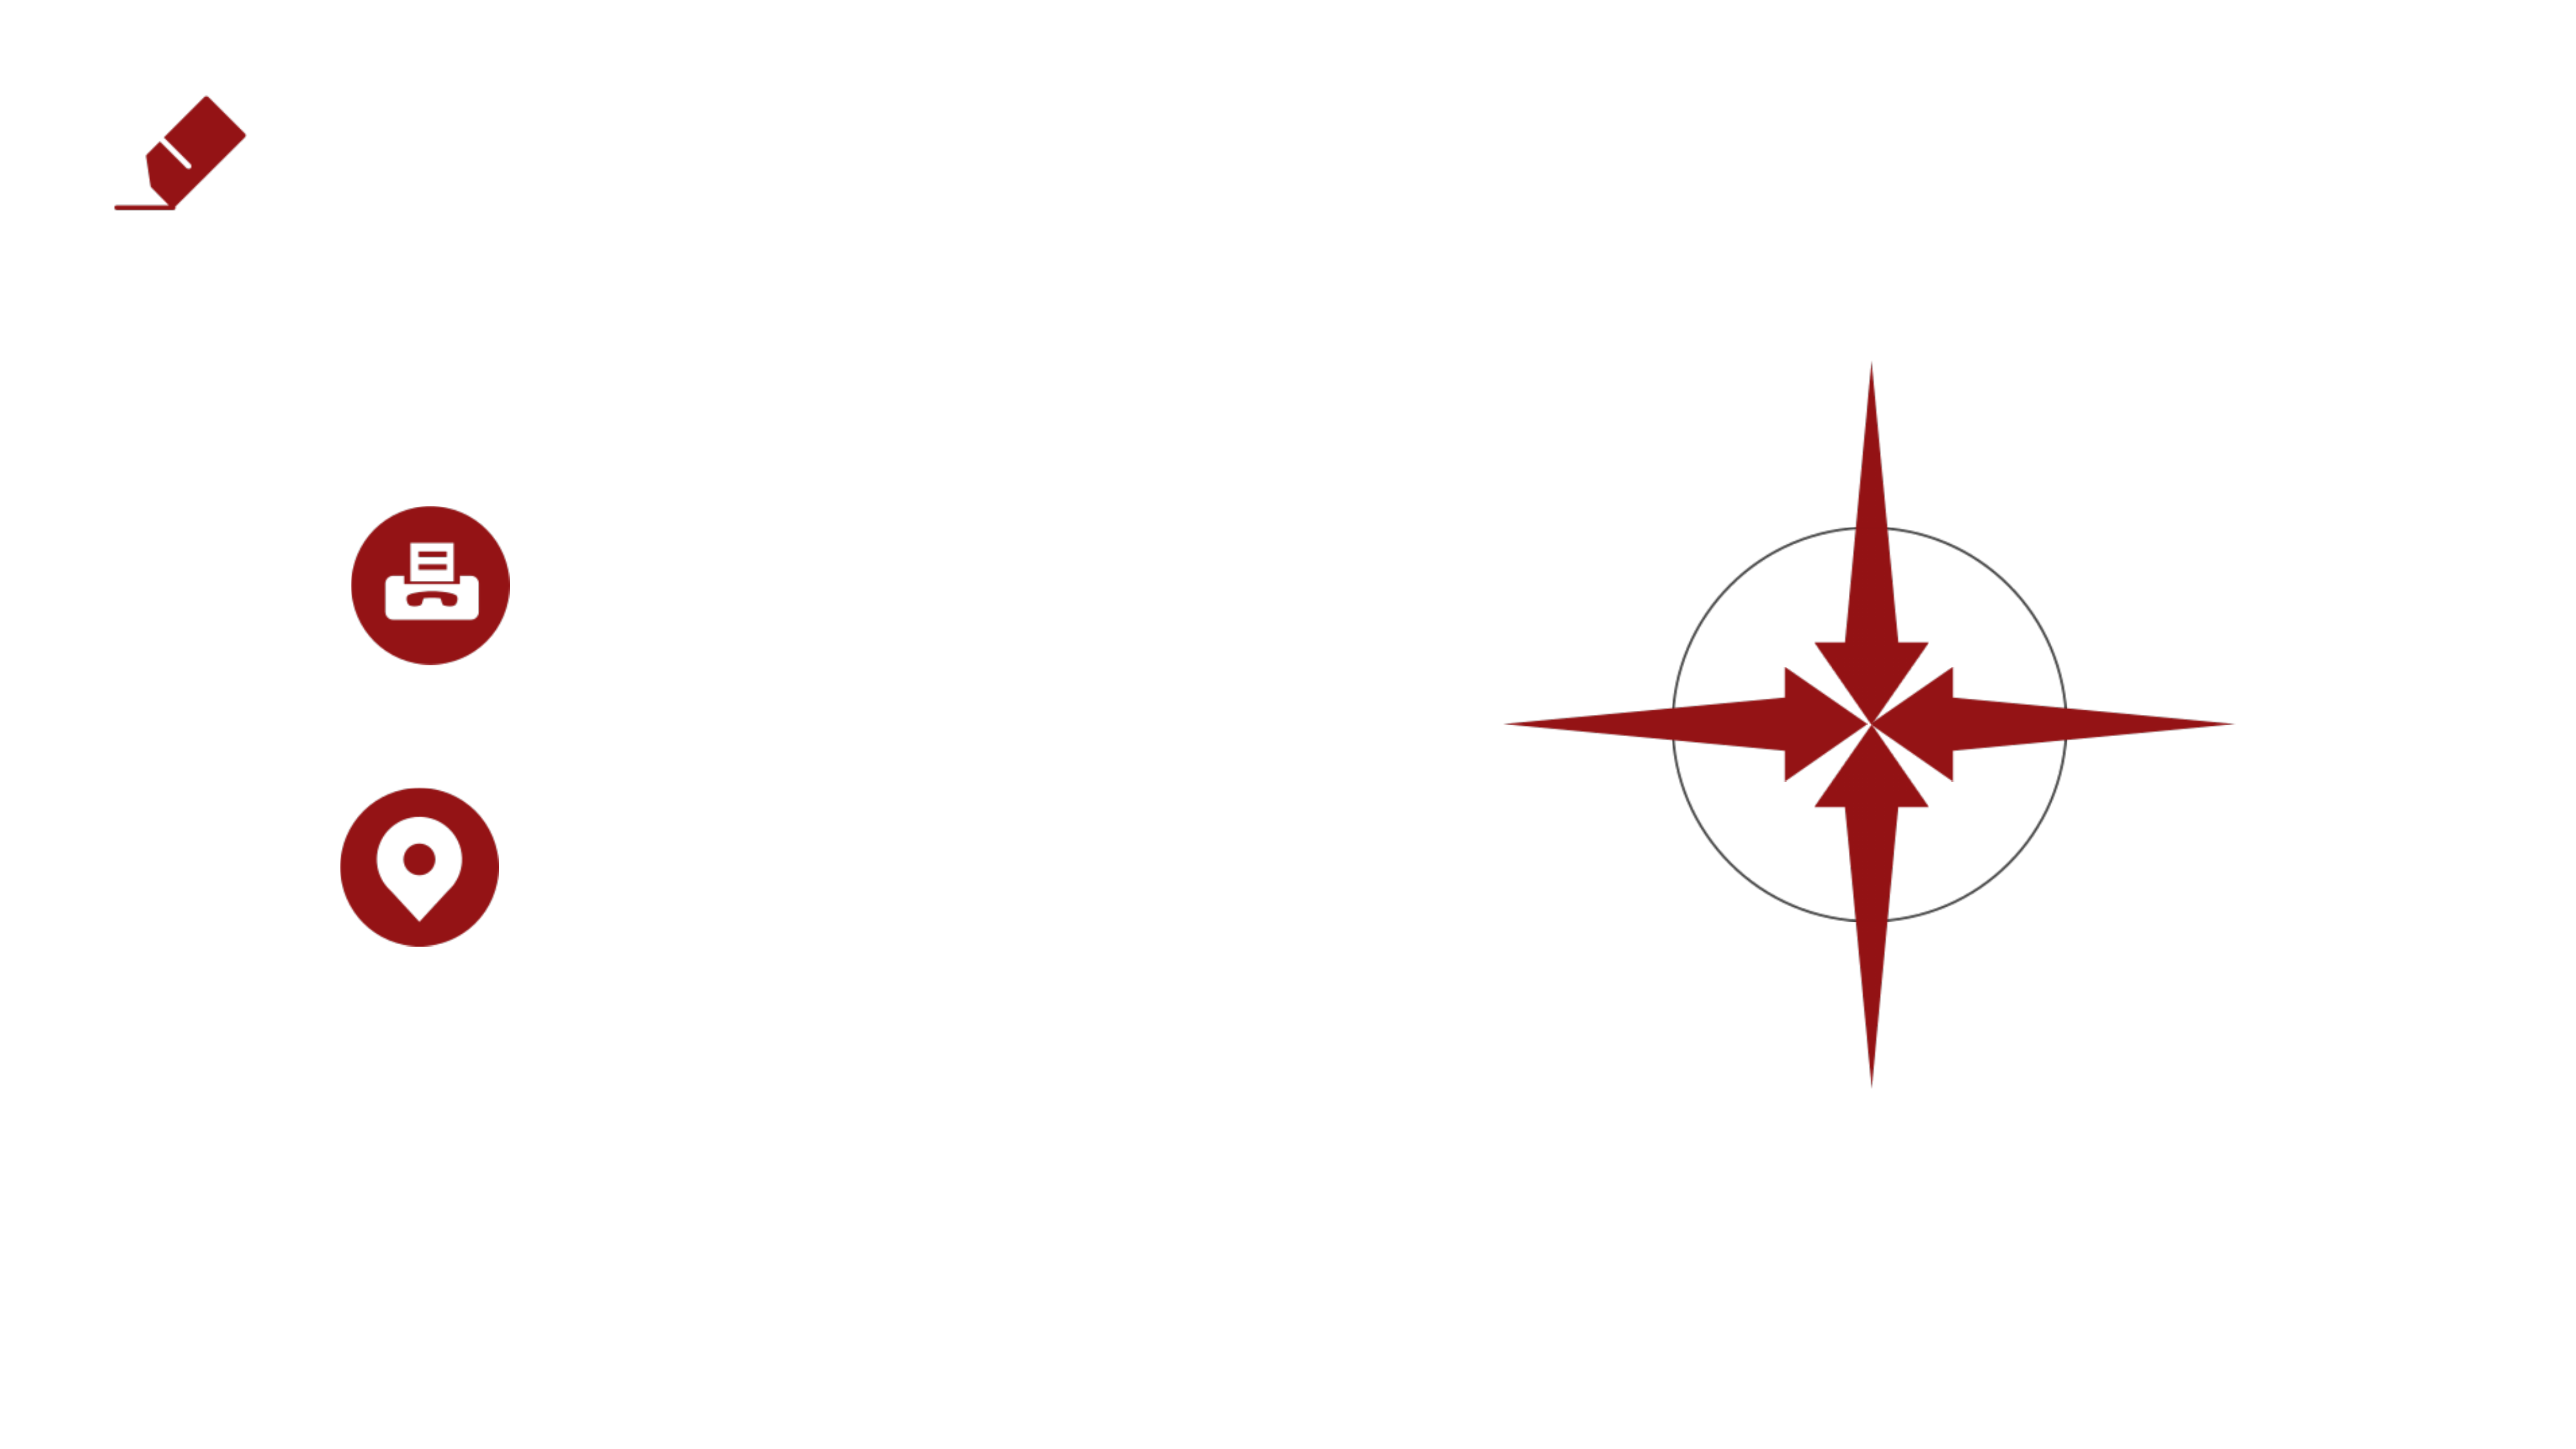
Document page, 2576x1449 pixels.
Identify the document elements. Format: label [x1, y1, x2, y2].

picture [351, 506, 511, 666]
picture [340, 788, 500, 947]
picture [95, 69, 256, 230]
picture [1502, 361, 2236, 1088]
